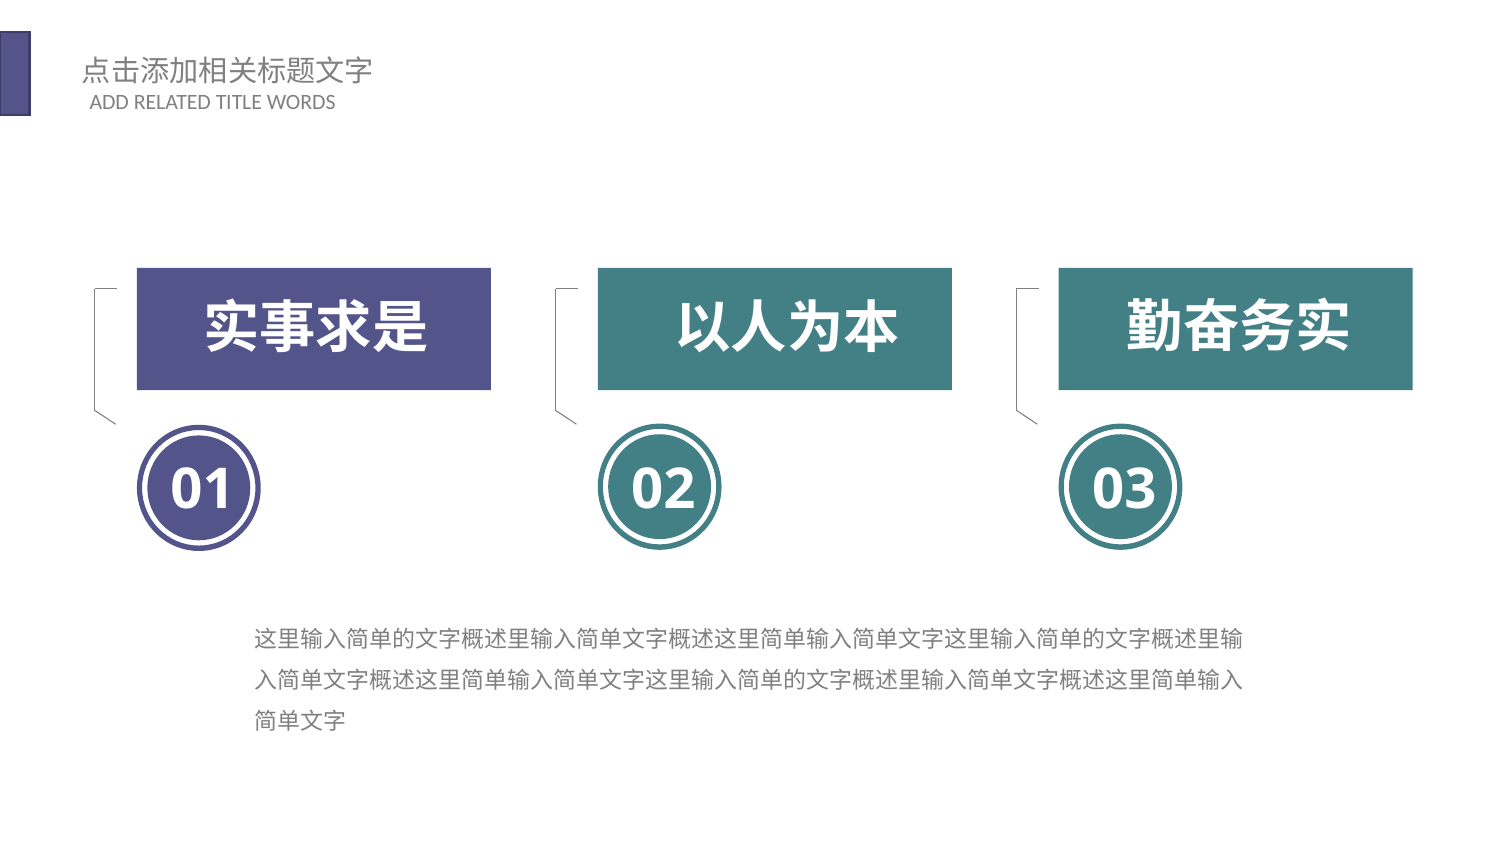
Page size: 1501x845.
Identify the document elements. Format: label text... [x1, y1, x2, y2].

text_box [1058, 423, 1183, 550]
text_box 这里输入简单的文字概述里输入简单文字概述这里简单输入简单文字这里输入简单的文字概述里输入简单文字概述这里简单输入简单文字这里输入简单的文字概述里输入简单文字概述这里简单输入简单文字 [243, 605, 1257, 823]
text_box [1058, 267, 1413, 391]
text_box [555, 288, 578, 425]
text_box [597, 267, 952, 391]
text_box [1016, 288, 1039, 425]
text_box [94, 288, 117, 425]
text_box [136, 267, 492, 391]
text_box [136, 424, 261, 551]
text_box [597, 423, 722, 550]
